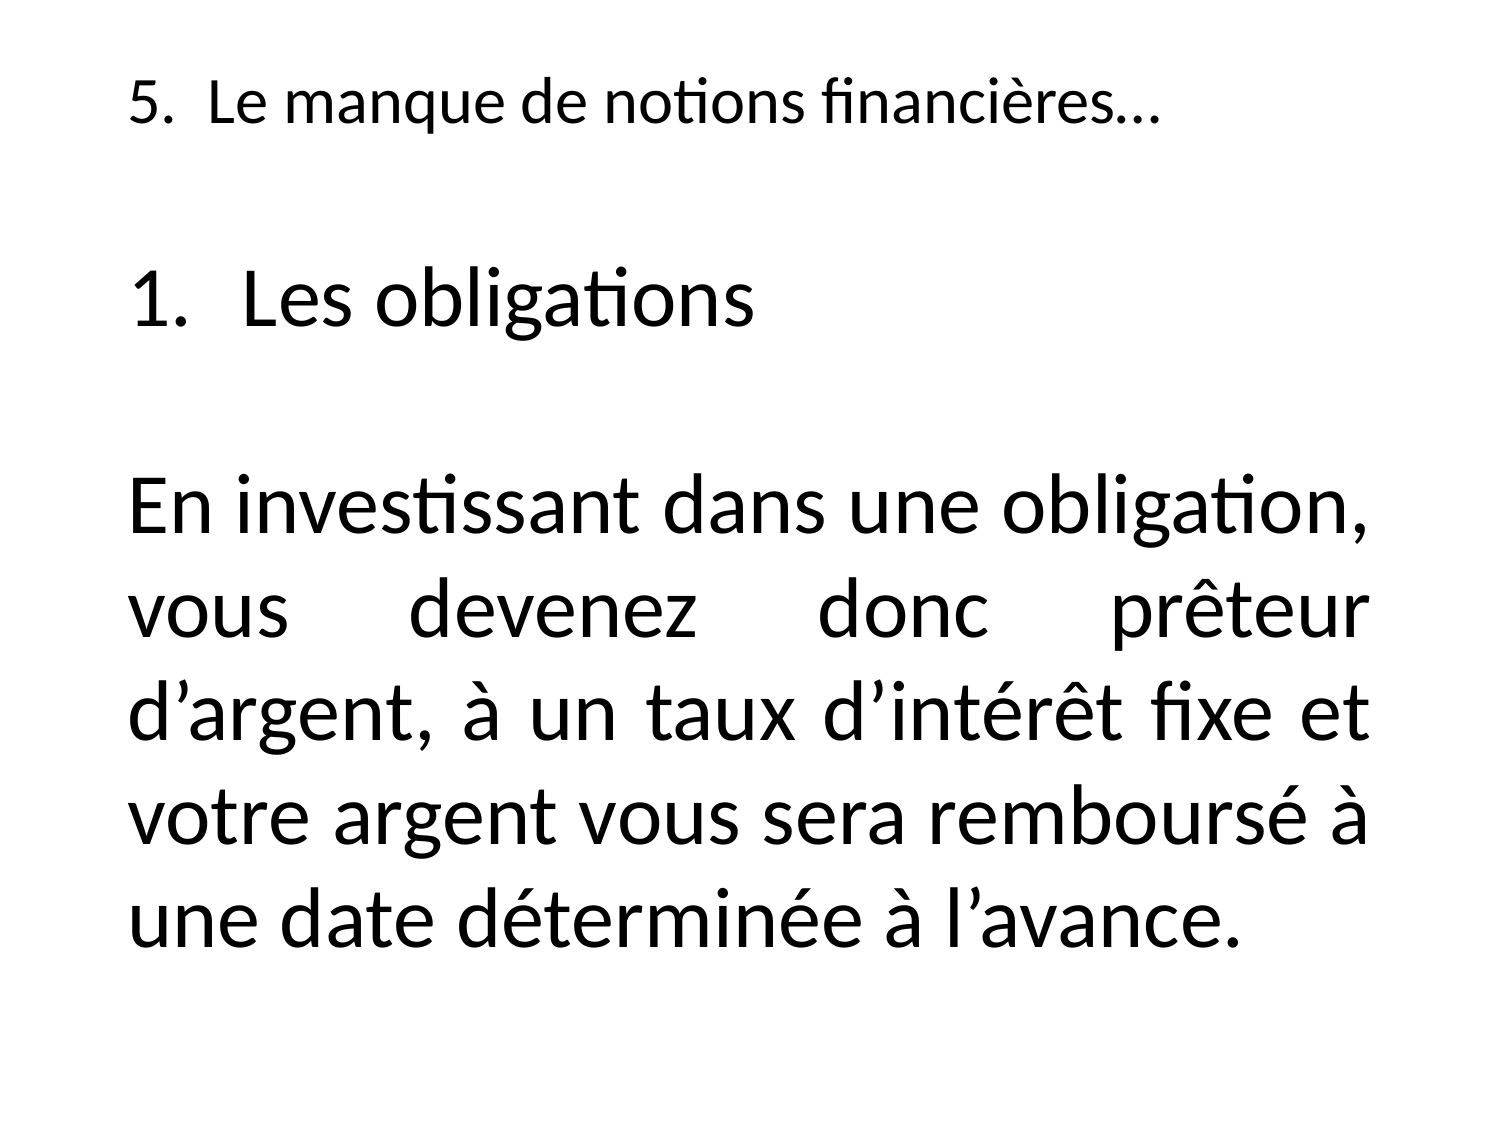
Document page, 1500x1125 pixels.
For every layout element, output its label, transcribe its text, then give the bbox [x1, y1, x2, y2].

text_box 5. Le manque de notions financières… Les obligations En investissant dans une obligation, vous devenez donc prêteur d’argent, à un taux d’intérêt fixe et votre argent vous sera remboursé à une date déterminée à l’avance. [112, 50, 1388, 1075]
